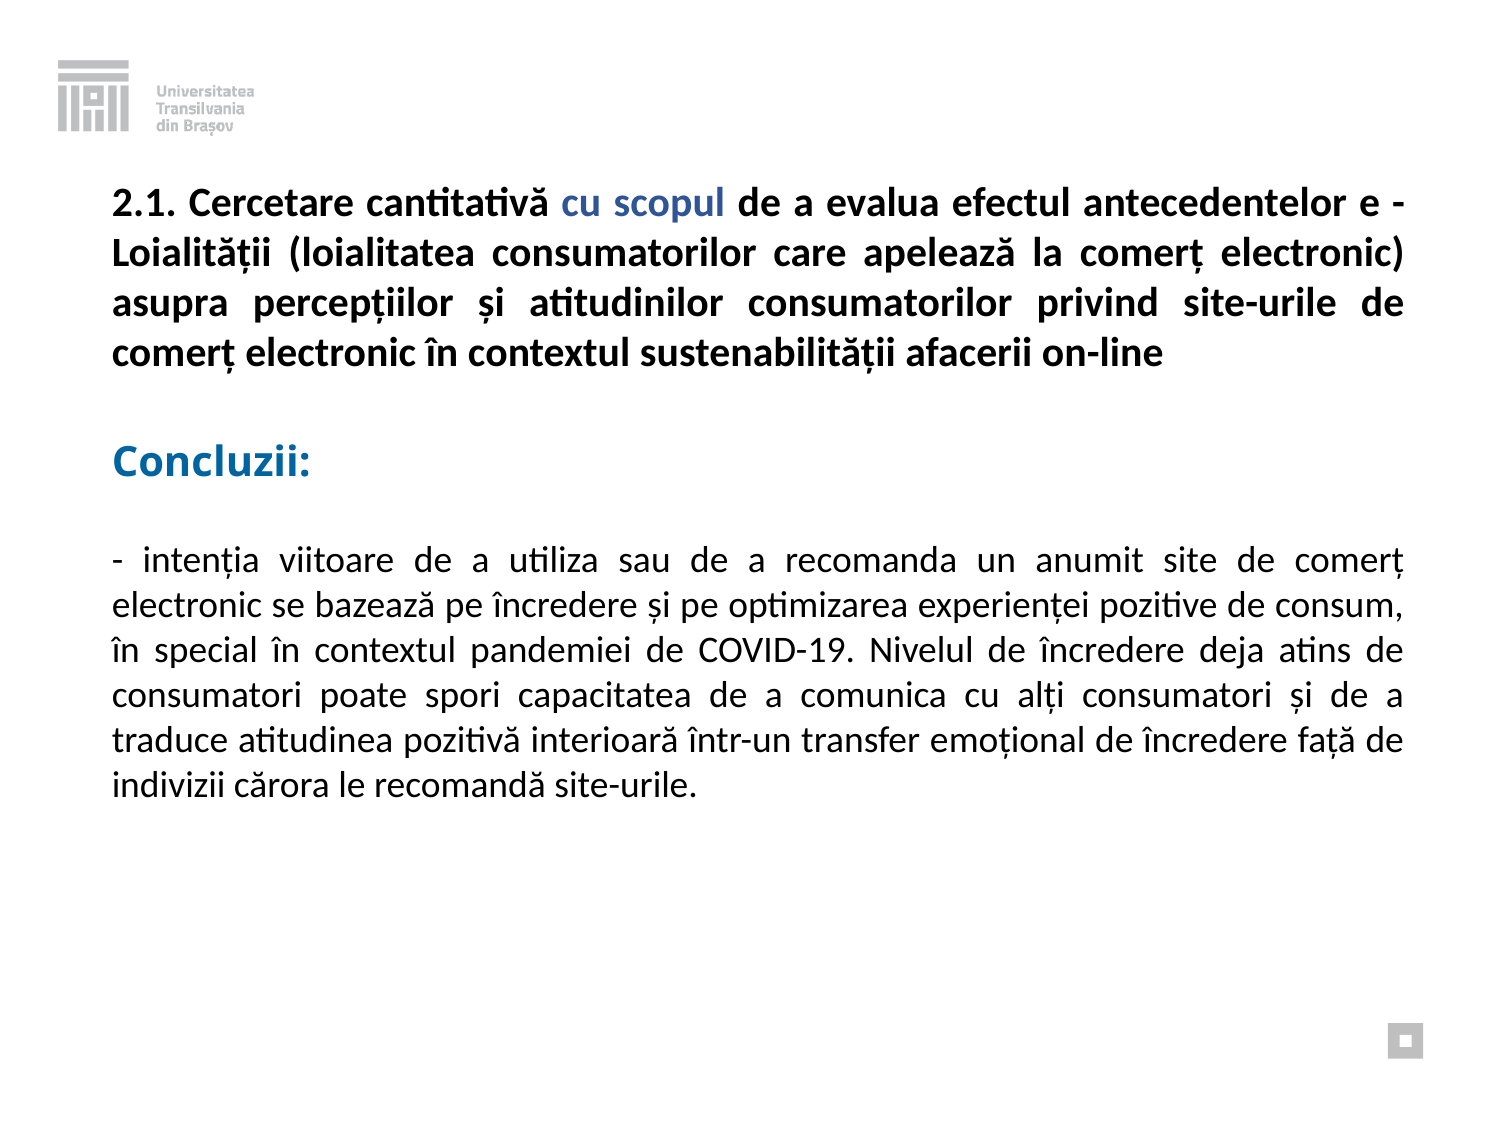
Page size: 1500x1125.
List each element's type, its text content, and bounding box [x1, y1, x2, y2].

text_box 2.1. Cercetare cantitativă cu scopul de a evalua efectul antecedentelor e - Loialității (loialitatea consumatorilor care apelează la comerț electronic) asupra percepțiilor și atitudinilor consumatorilor privind site-urile de comerț electronic în contextul sustenabilității afacerii on-line Concluzii: - intenția viitoare de a utiliza sau de a recomanda un anumit site de comerț electronic se bazează pe încredere și pe optimizarea experienței pozitive de consum, în special în contextul pandemiei de COVID-19. Nivelul de încredere deja atins de consumatori poate spori capacitatea de a comunica cu alți consumatori și de a traduce atitudinea pozitivă interioară într-un transfer emoțional de încredere față de indivizii cărora le recomandă site-urile. [97, 167, 1420, 863]
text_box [1387, 1023, 1424, 1059]
picture [58, 60, 254, 136]
